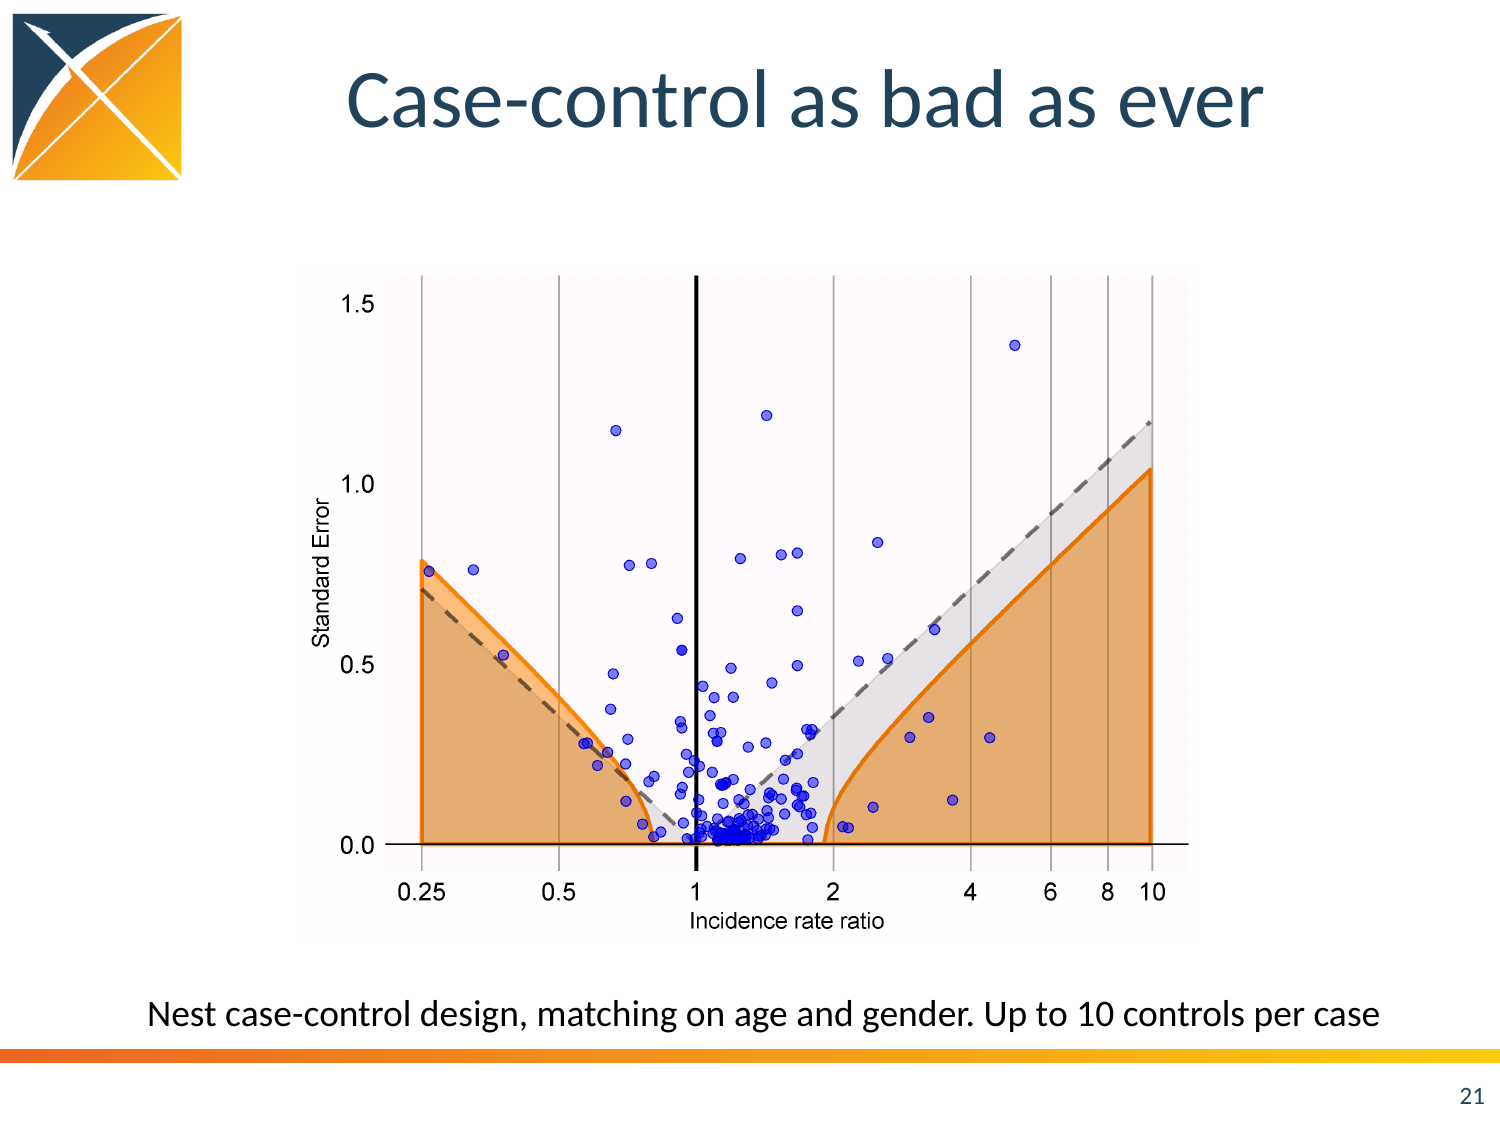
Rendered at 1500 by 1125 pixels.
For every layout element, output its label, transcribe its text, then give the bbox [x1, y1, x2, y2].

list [299, 264, 1201, 941]
slide_number 21 [1149, 1065, 1500, 1125]
text_box Nest case-control design, matching on age and gender. Up to 10 controls per case [132, 981, 1397, 1042]
title Case-control as bad as ever [187, 24, 1425, 163]
picture [0, 0, 206, 200]
